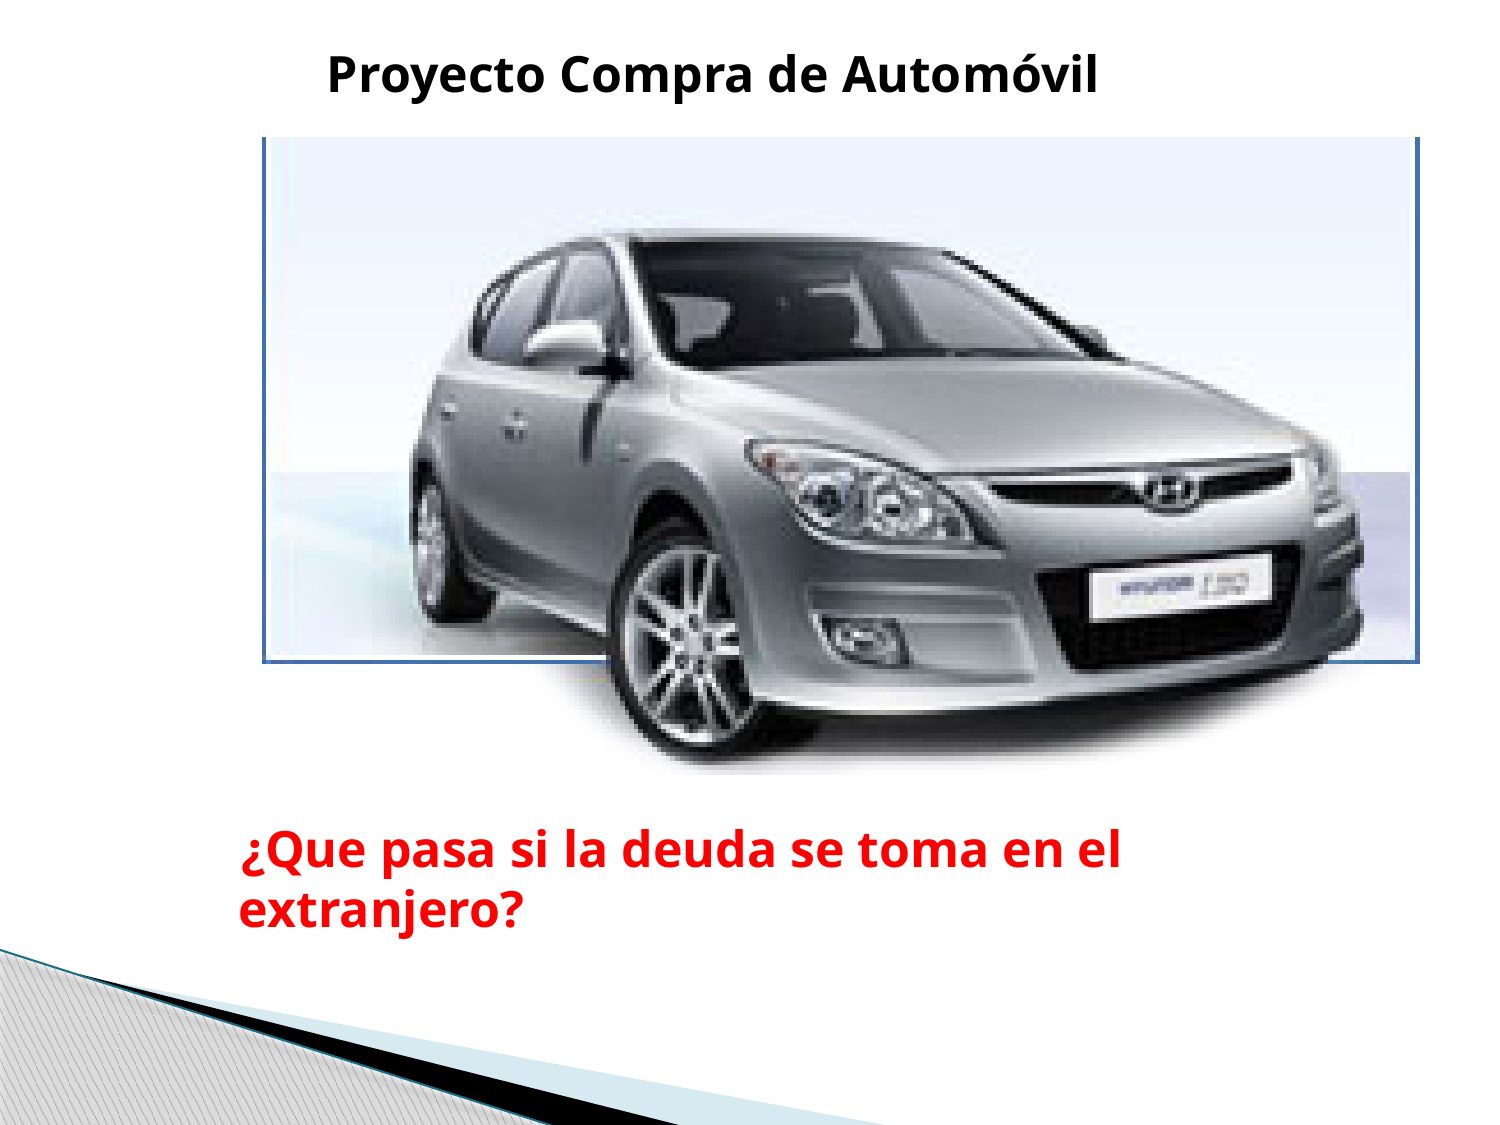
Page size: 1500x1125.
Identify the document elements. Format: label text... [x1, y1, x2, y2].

text_box ¿Que pasa si la deuda se toma en el extranjero? [76, 810, 1365, 946]
picture [262, 136, 1420, 776]
text_box Proyecto Compra de Automóvil [140, 35, 1287, 110]
